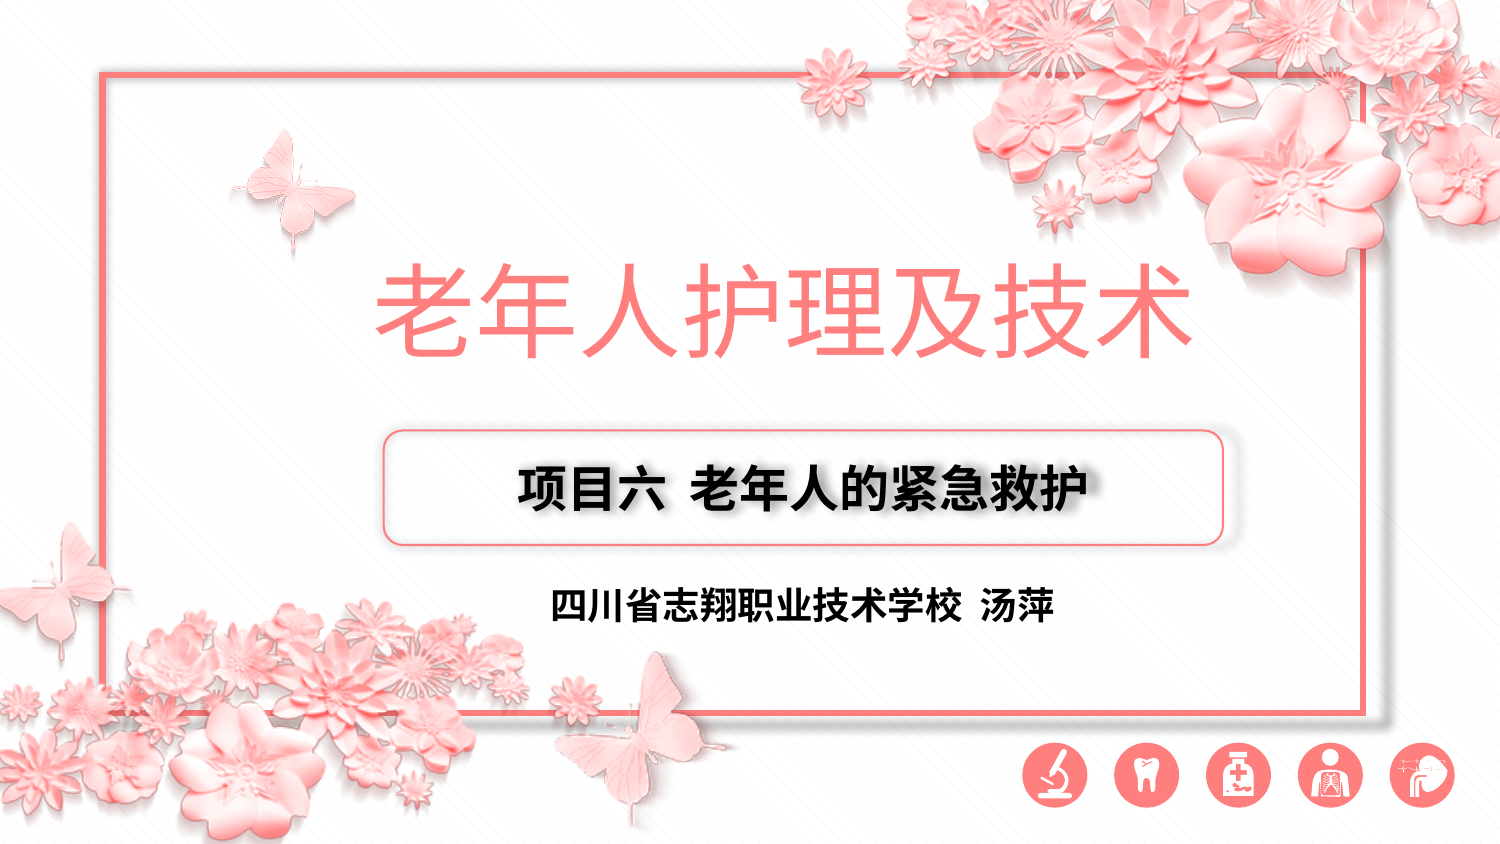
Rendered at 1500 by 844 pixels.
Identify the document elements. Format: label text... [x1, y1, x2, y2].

text_box 项目六 老年人的紧急救护 [382, 429, 1225, 547]
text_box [1297, 742, 1363, 808]
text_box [1114, 742, 1180, 808]
picture [743, 0, 1500, 337]
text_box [1205, 742, 1271, 808]
text_box 老年人护理及技术 [229, 240, 1339, 379]
picture [0, 466, 788, 844]
text_box 四川省志翔职业技术学校 汤萍 [788, 574, 1088, 635]
picture [222, 117, 384, 264]
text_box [1389, 742, 1455, 808]
text_box [101, 74, 1364, 714]
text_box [1022, 742, 1088, 808]
